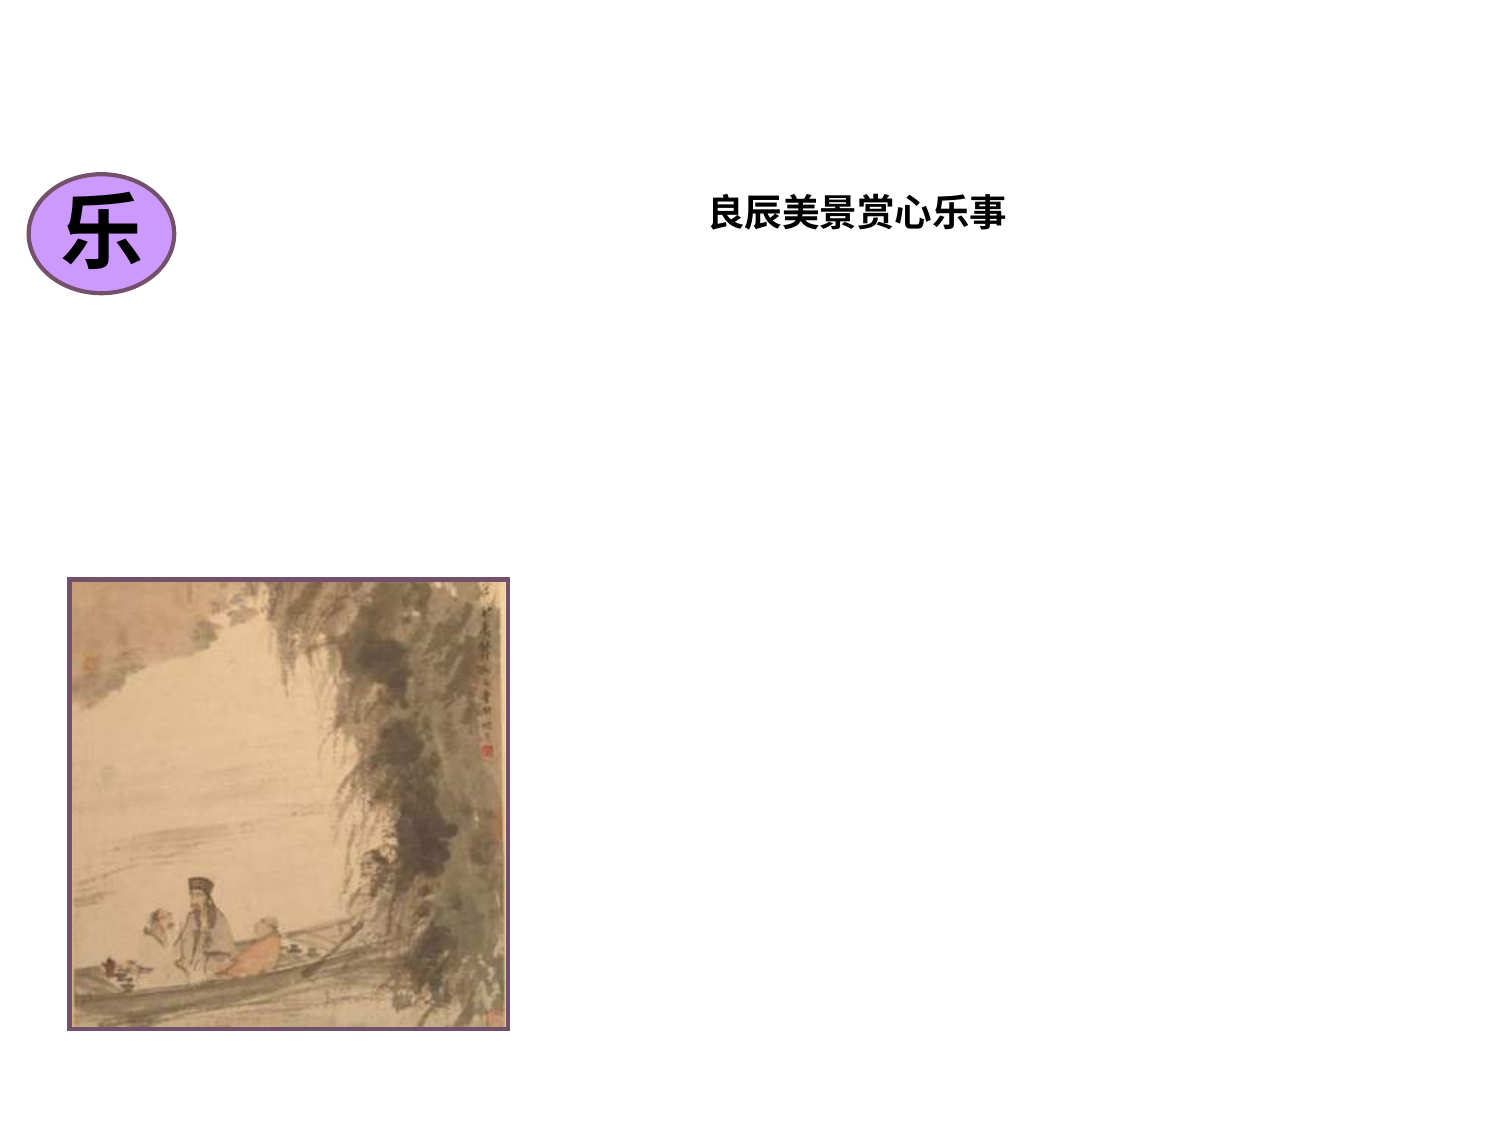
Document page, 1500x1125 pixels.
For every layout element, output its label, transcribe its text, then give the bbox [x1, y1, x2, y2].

text_box [28, 196, 45, 272]
text_box 良辰美景赏心乐事 [692, 181, 1347, 242]
text_box [69, 287, 134, 294]
text_box 乐 [45, 171, 175, 287]
picture [71, 581, 506, 1027]
